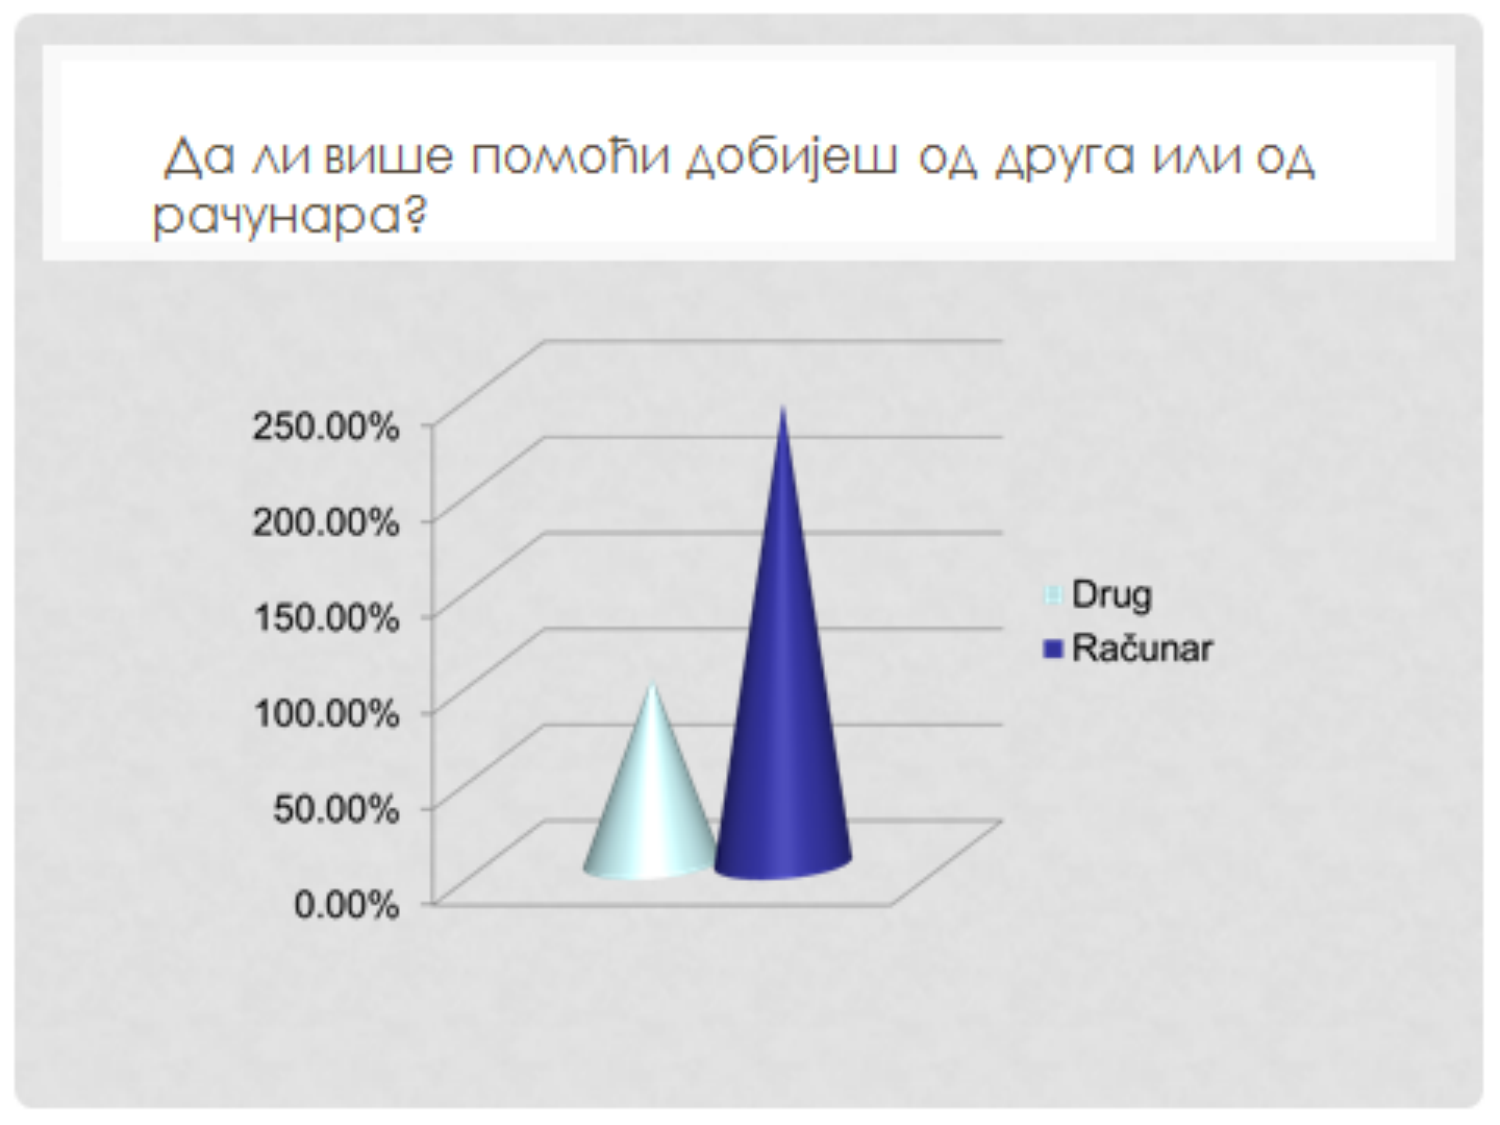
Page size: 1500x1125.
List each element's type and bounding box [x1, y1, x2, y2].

list [0, 0, 1500, 1125]
